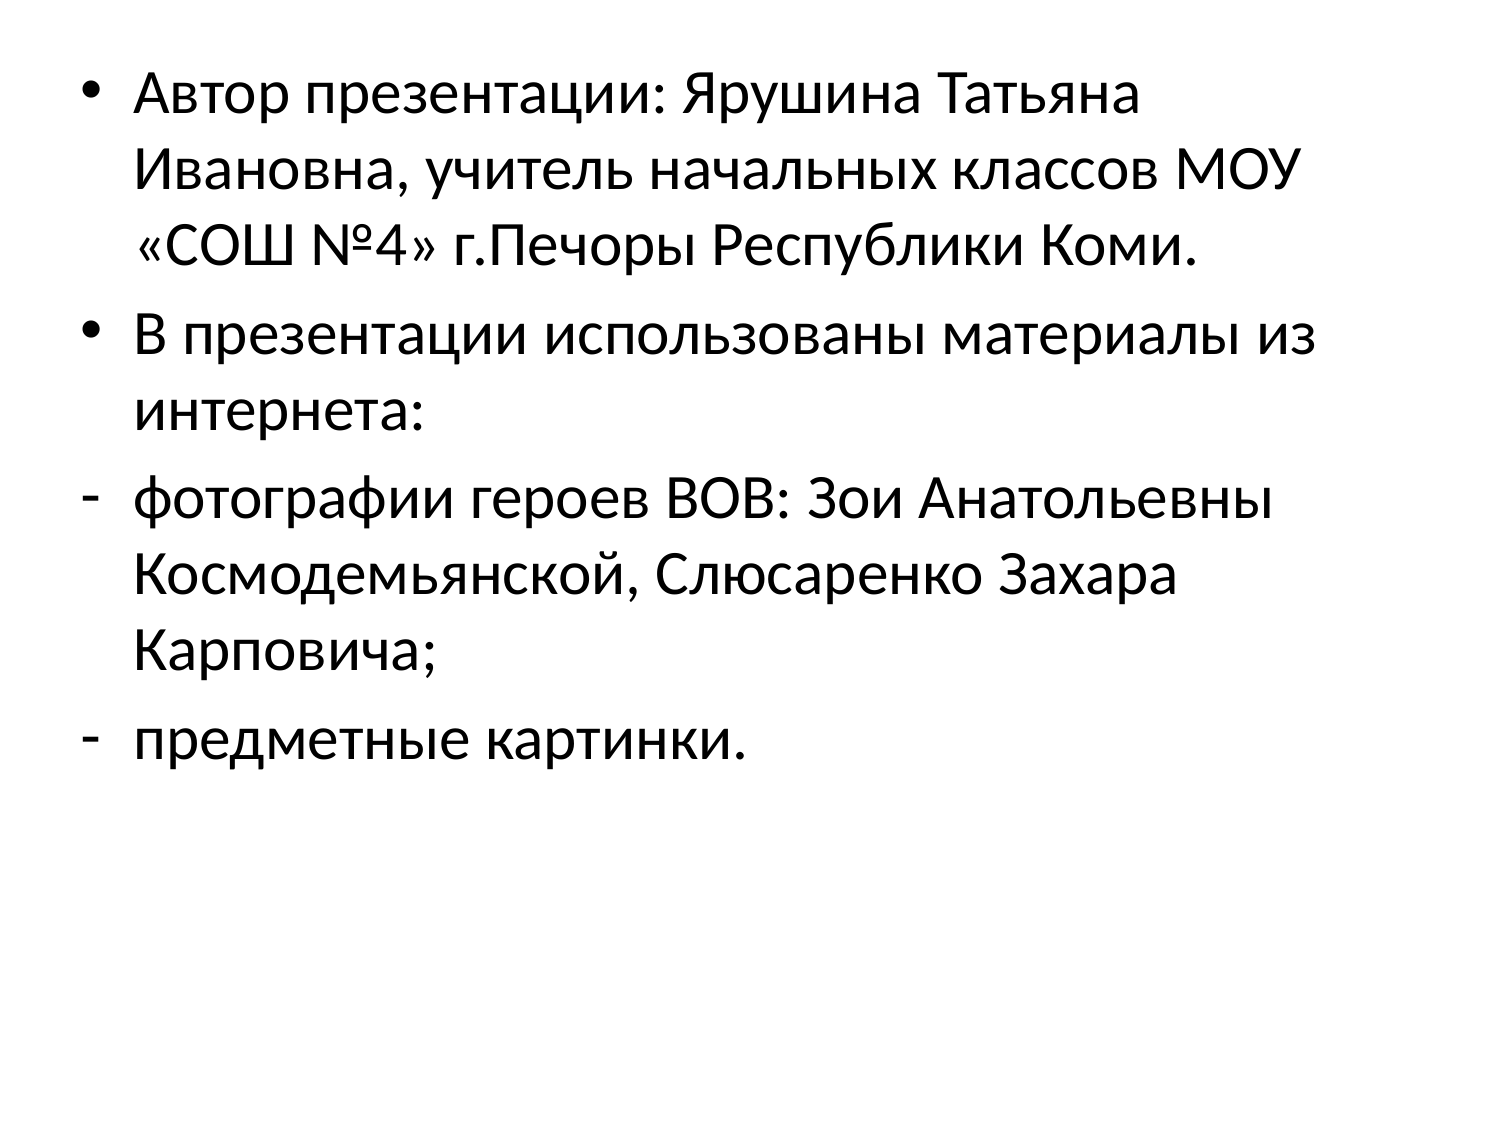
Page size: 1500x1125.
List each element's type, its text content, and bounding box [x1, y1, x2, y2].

list Автор презентации: Ярушина Татьяна Ивановна, учитель начальных классов МОУ «СОШ №4» г.Печоры Республики Коми. В презентации использованы материалы из интернета: фотографии героев ВОВ: Зои Анатольевны Космодемьянской, Слюсаренко Захара Карповича; предметные картинки. [64, 42, 1415, 786]
